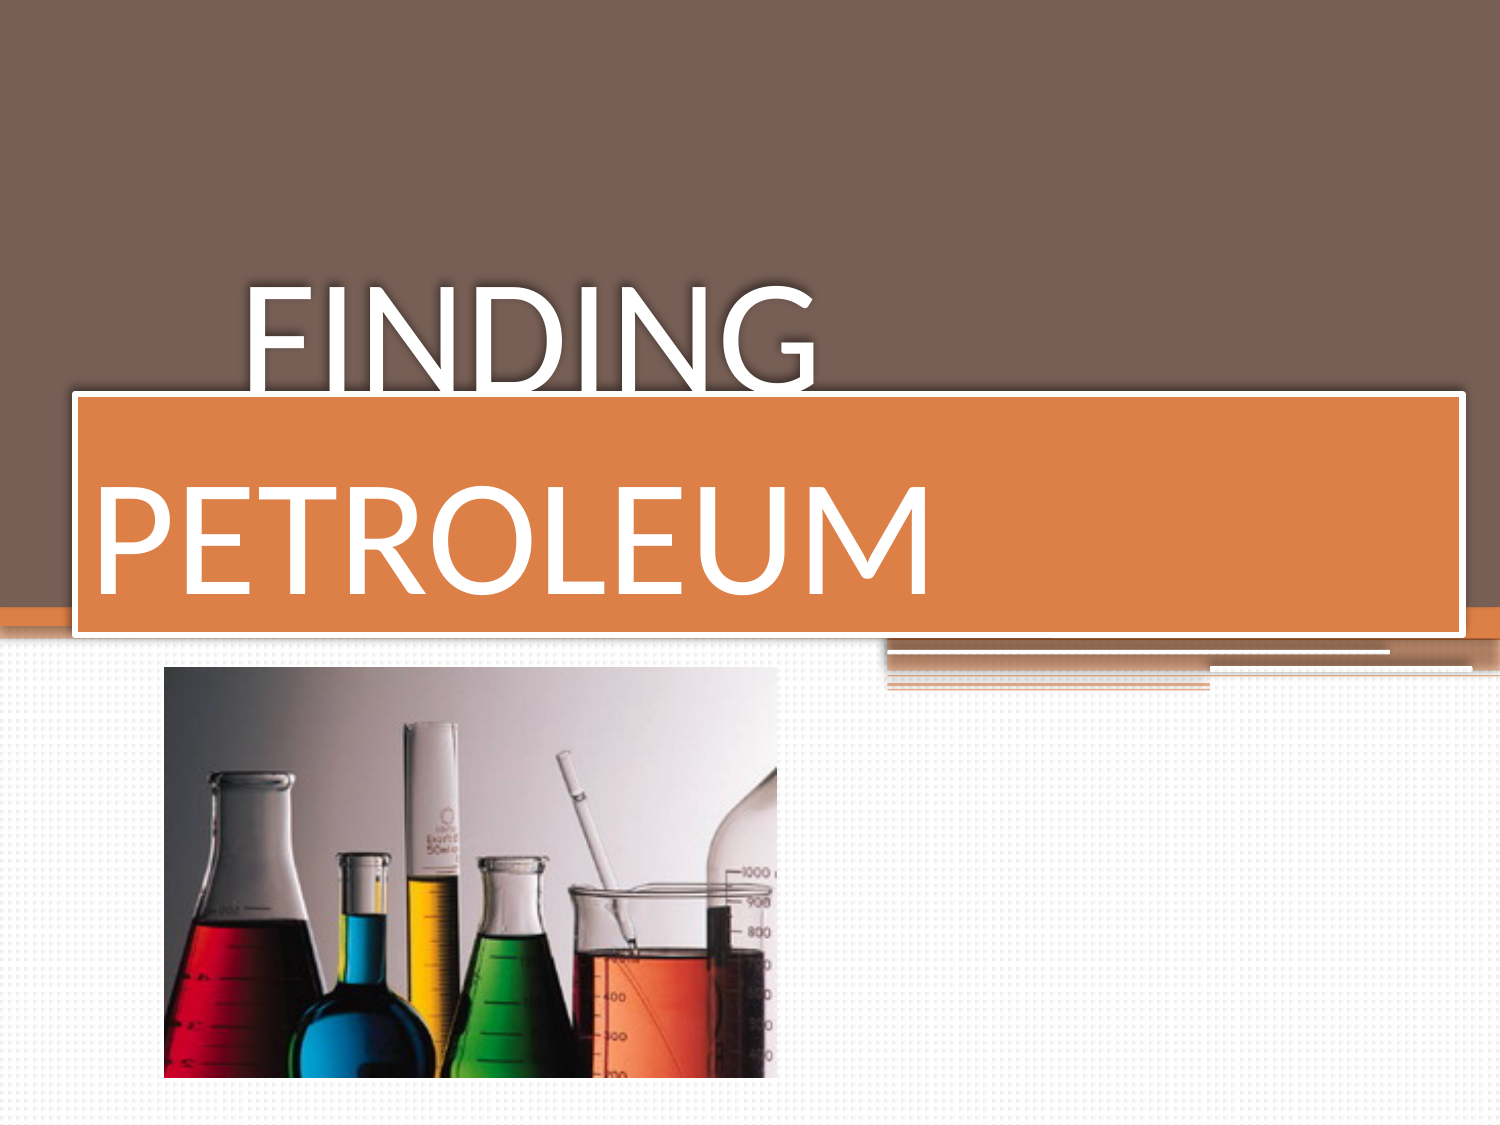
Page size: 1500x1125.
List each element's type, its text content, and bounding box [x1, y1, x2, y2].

picture [163, 667, 777, 1079]
title FINDING PETROLEUM [72, 391, 1466, 638]
